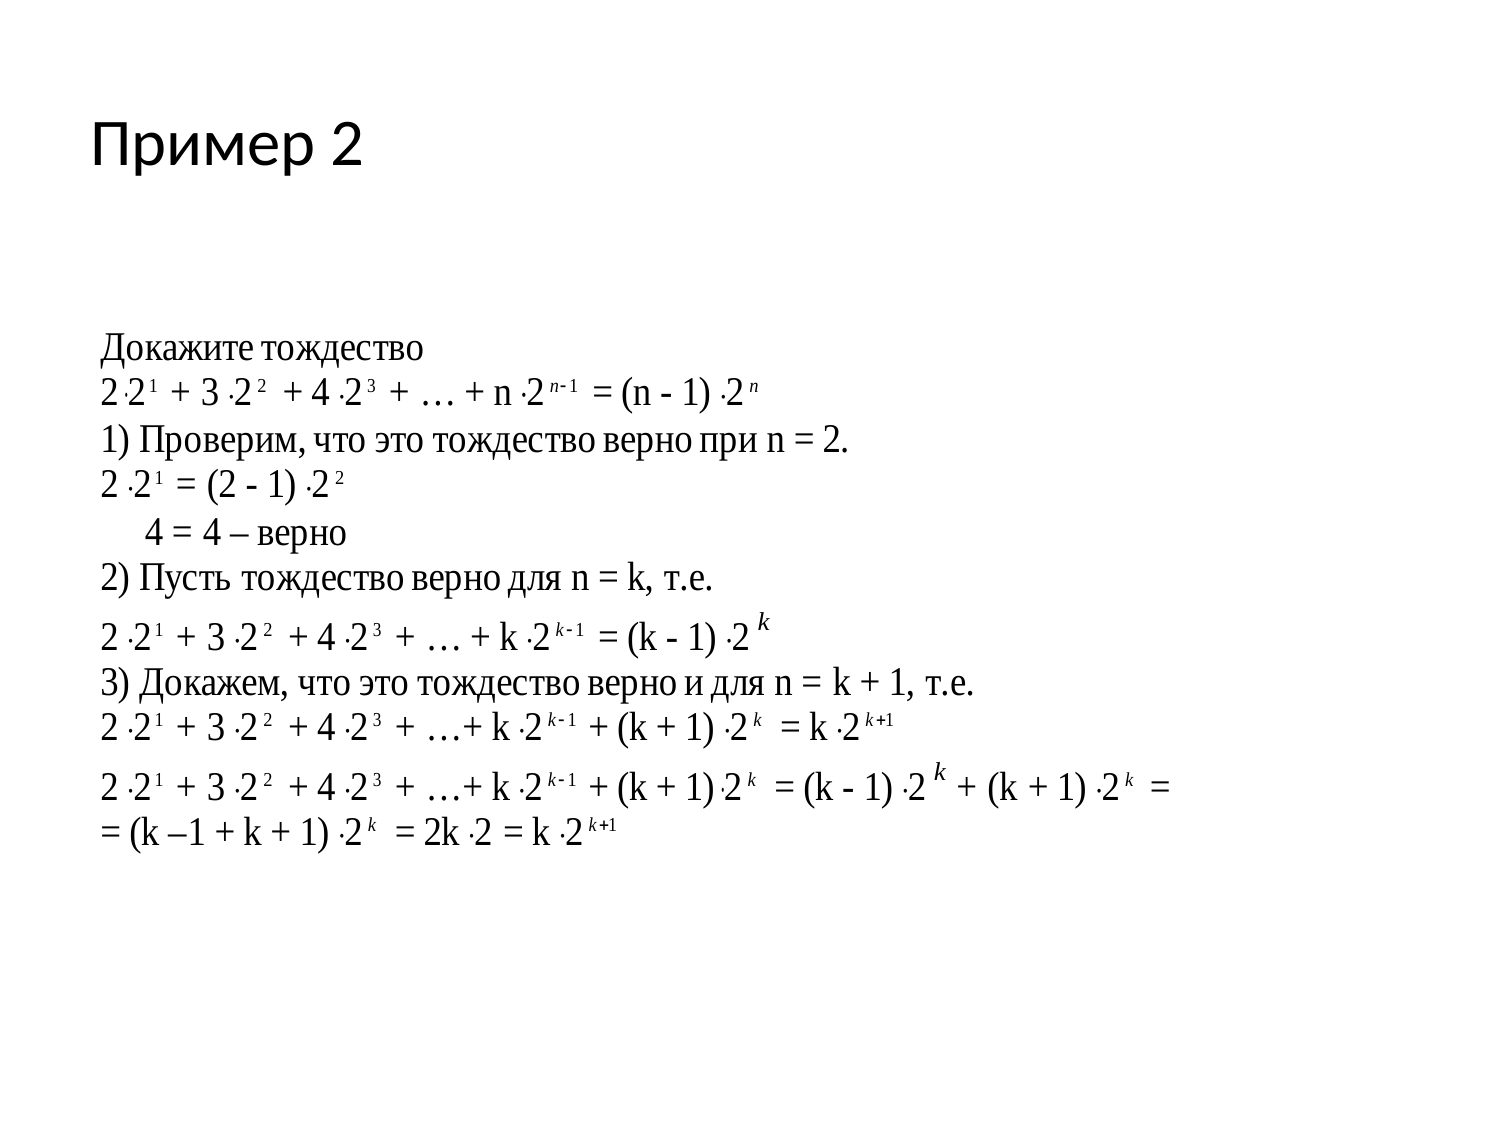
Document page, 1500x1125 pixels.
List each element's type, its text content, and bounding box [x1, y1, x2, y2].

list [100, 326, 1400, 859]
title Пример 2 [75, 45, 1425, 233]
